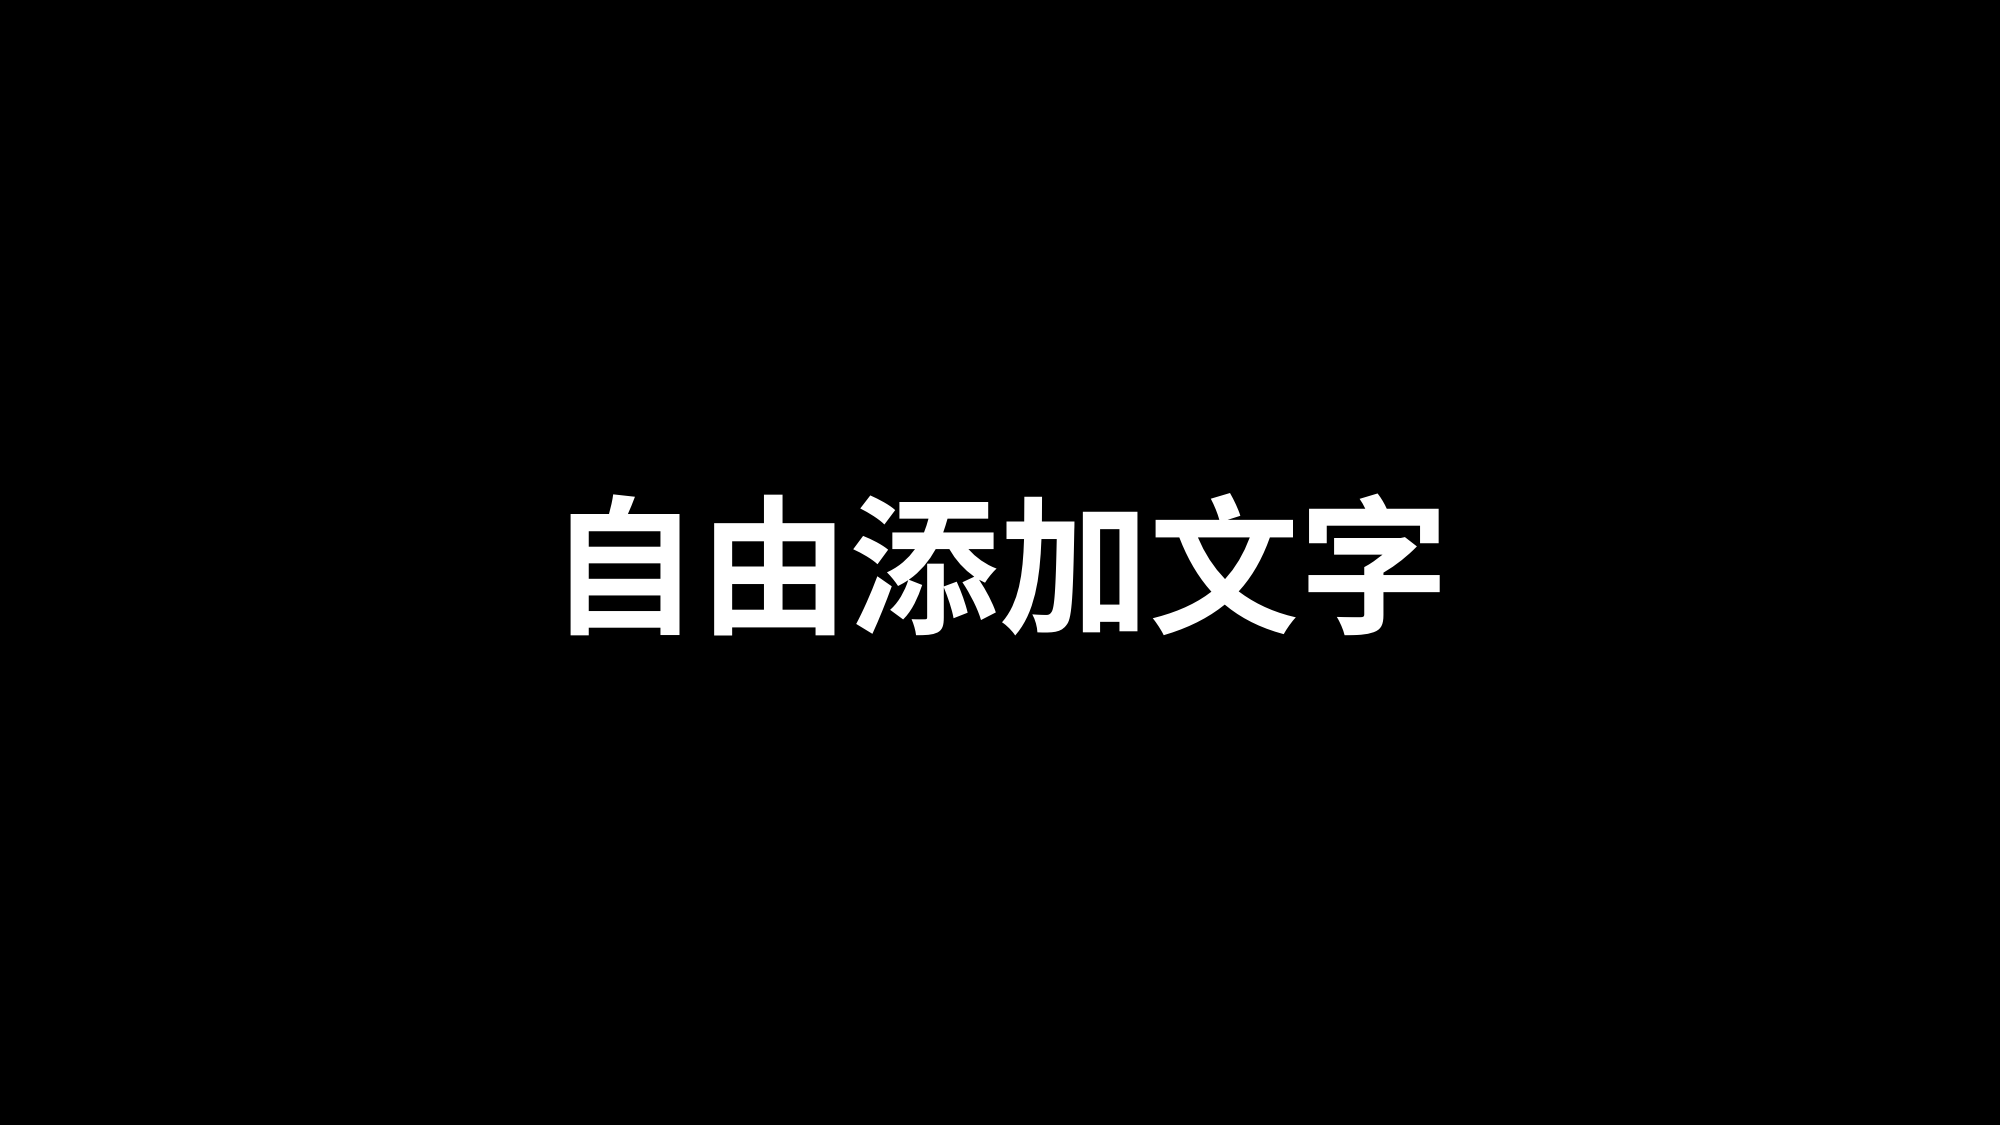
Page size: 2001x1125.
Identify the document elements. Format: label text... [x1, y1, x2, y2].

text_box 自由添加文字 [535, 465, 1465, 660]
